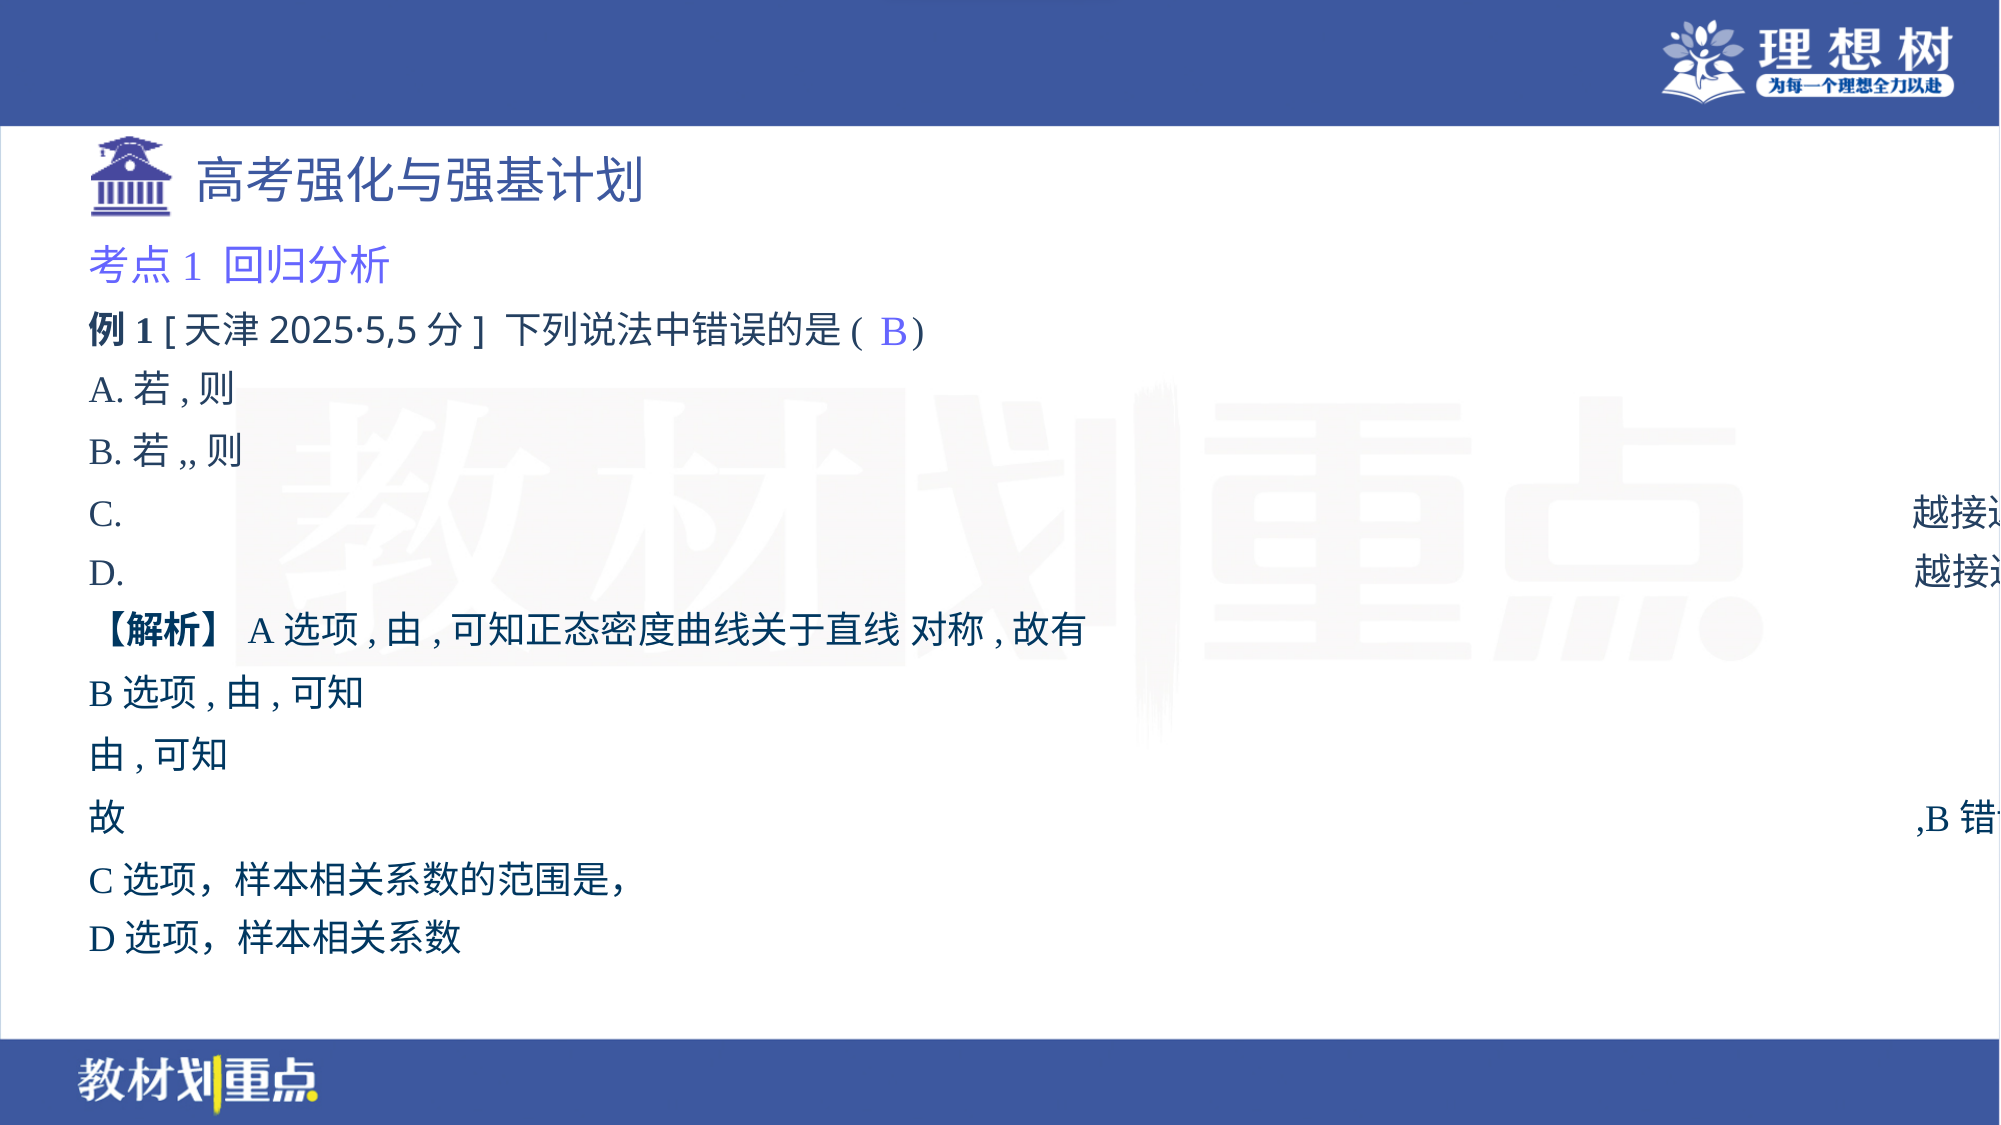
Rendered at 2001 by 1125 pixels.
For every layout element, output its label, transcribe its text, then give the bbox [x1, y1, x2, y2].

text_box 考点1 回归分析 [88, 222, 1911, 284]
picture [0, 0, 2000, 1125]
text_box 高考强化与强基计划 [194, 135, 726, 222]
text_box 例1 [天津2025·5,5分] 下列说法中错误的是( ) [88, 291, 1911, 346]
text_box B [865, 301, 924, 352]
